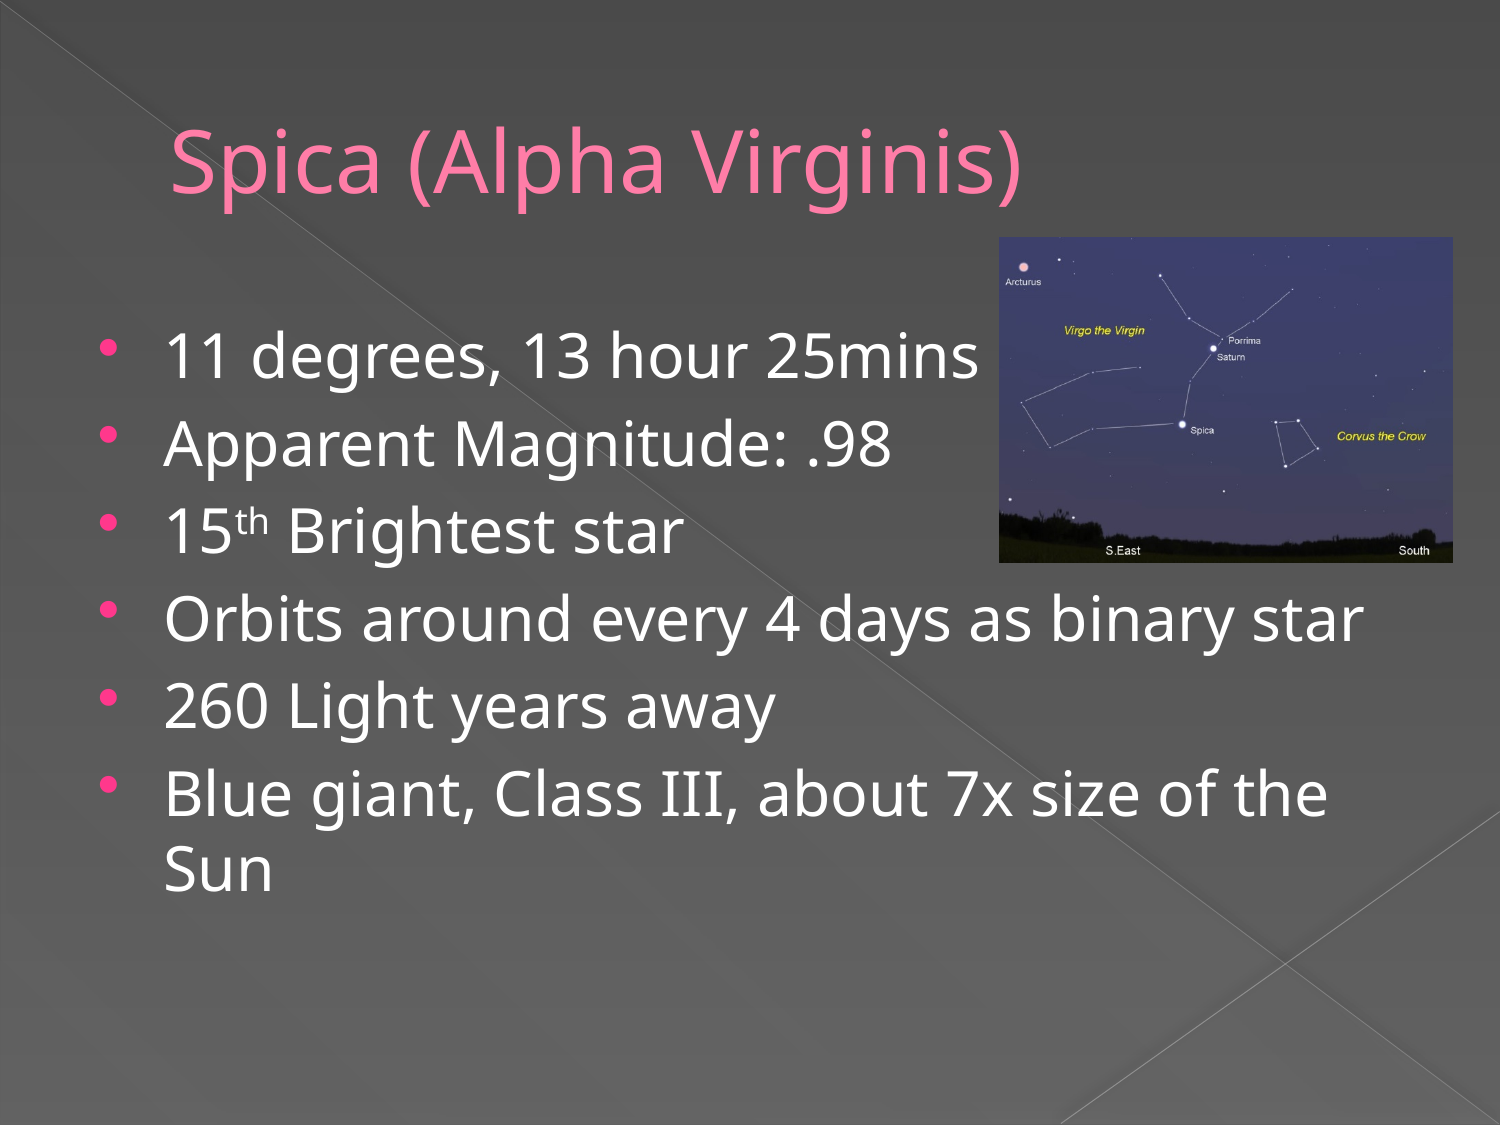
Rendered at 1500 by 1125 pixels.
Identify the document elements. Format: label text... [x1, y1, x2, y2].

title Spica (Alpha Virginis) [75, 43, 1425, 274]
picture [999, 237, 1453, 563]
list 11 degrees, 13 hour 25mins Apparent Magnitude: .98 15th Brightest star Orbits around every 4 days as binary star 260 Light years away Blue giant, Class III, about 7x size of the Sun [75, 308, 1425, 1059]
